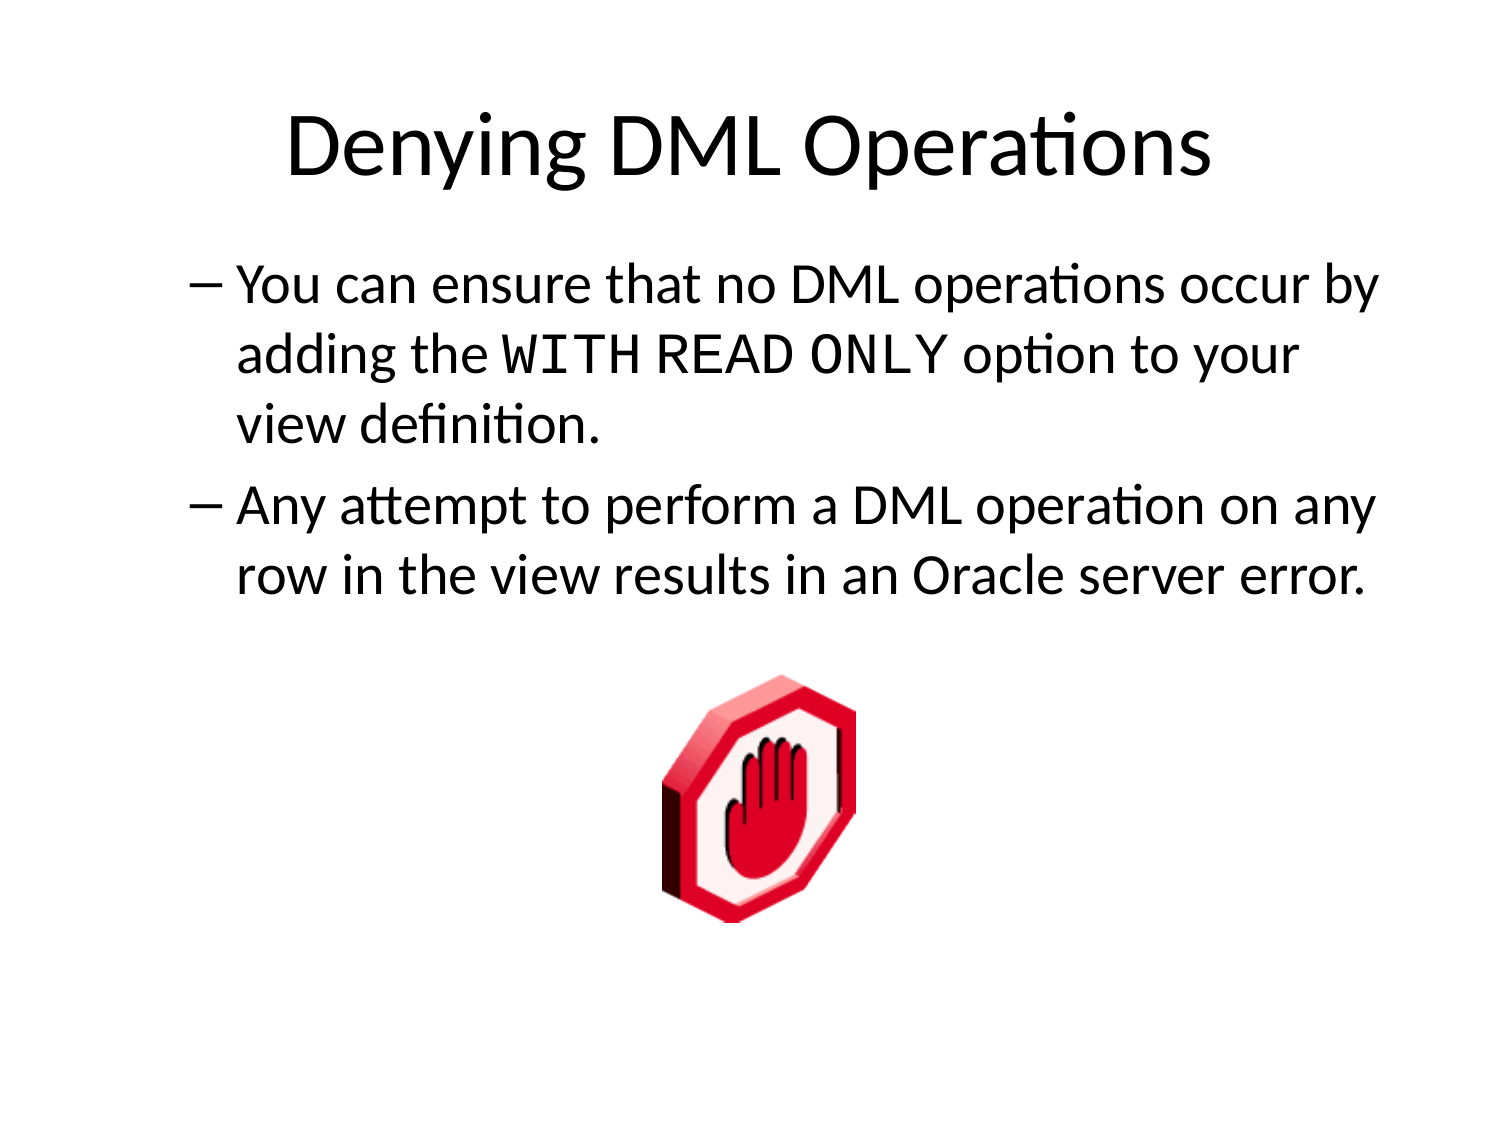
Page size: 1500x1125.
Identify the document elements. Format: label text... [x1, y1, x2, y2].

title Denying DML Operations [75, 45, 1425, 233]
list You can ensure that no DML operations occur by adding the WITH READ ONLY option to your view definition. Any attempt to perform a DML operation on any row in the view results in an Oracle server error. [99, 237, 1399, 975]
picture [662, 674, 856, 923]
